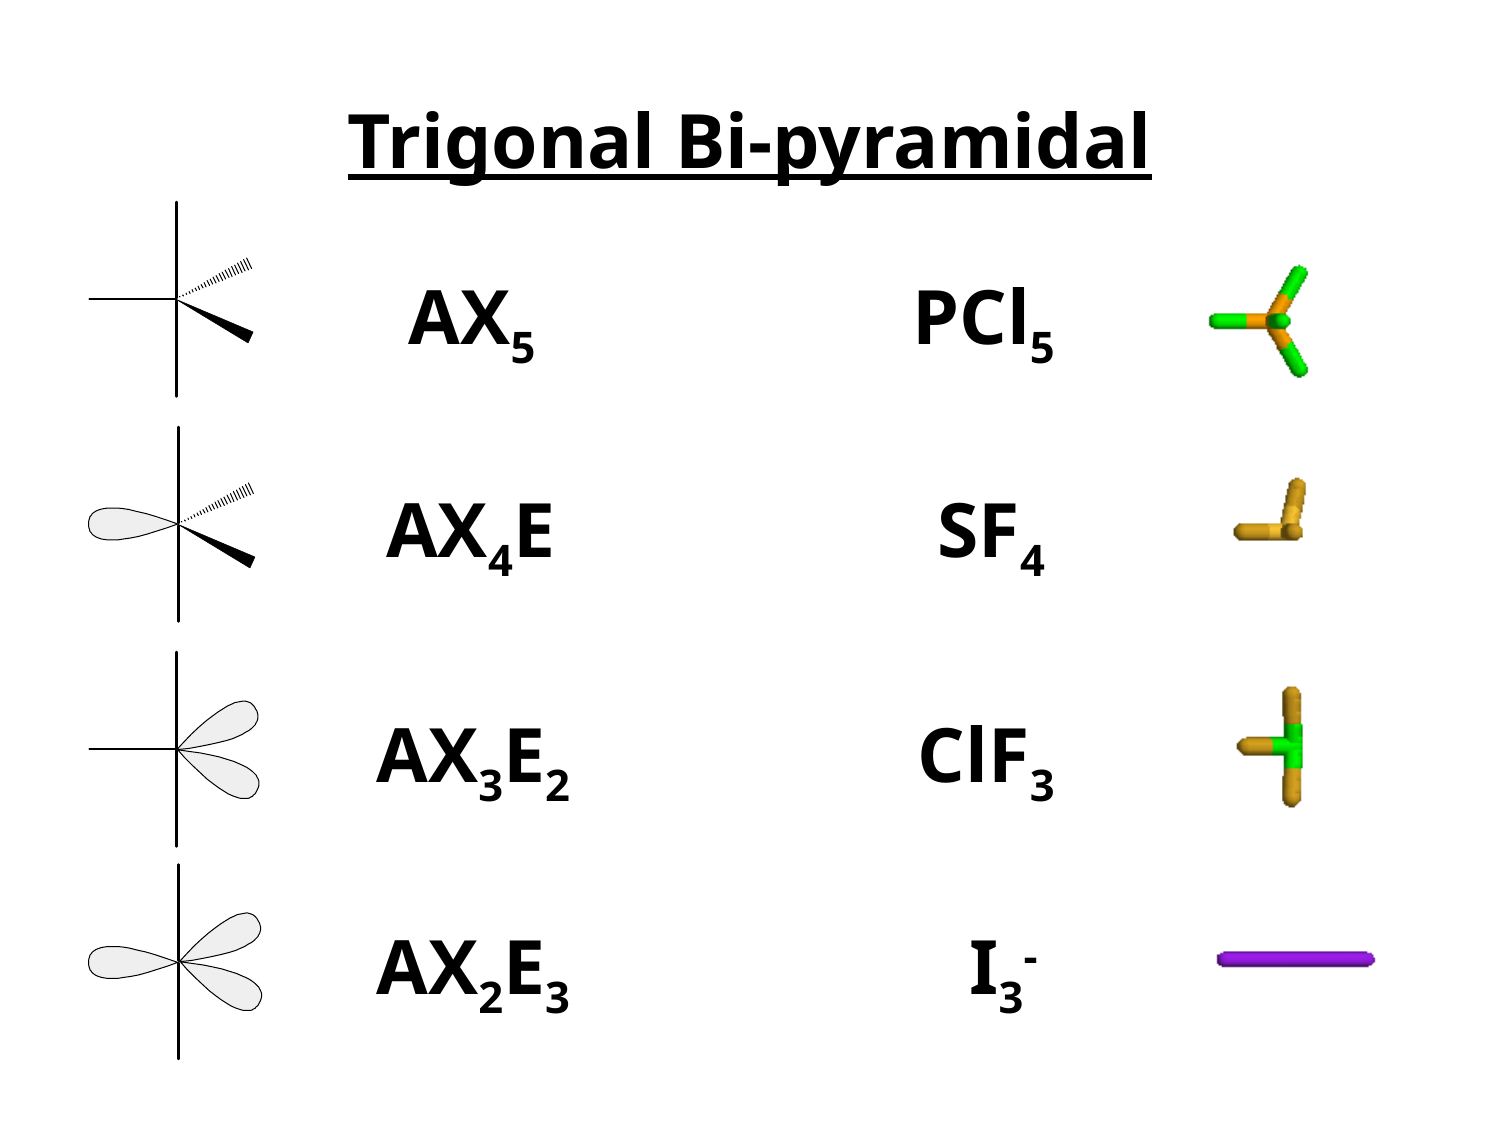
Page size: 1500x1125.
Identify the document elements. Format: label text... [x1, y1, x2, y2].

text_box AX3E2 [361, 699, 586, 818]
text_box AX4E [371, 474, 571, 593]
text_box AX5 [394, 262, 551, 380]
text_box I3- [954, 912, 1053, 1030]
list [87, 199, 259, 400]
text_box SF4 [922, 474, 1061, 593]
text_box ClF3 [903, 699, 1069, 818]
picture [1062, 174, 1491, 1107]
text_box AX2E3 [361, 912, 586, 1030]
text_box PCl5 [897, 262, 1057, 380]
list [87, 862, 264, 1062]
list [87, 649, 261, 850]
title Trigonal Bi-pyramidal [74, 44, 1426, 233]
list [87, 424, 261, 625]
